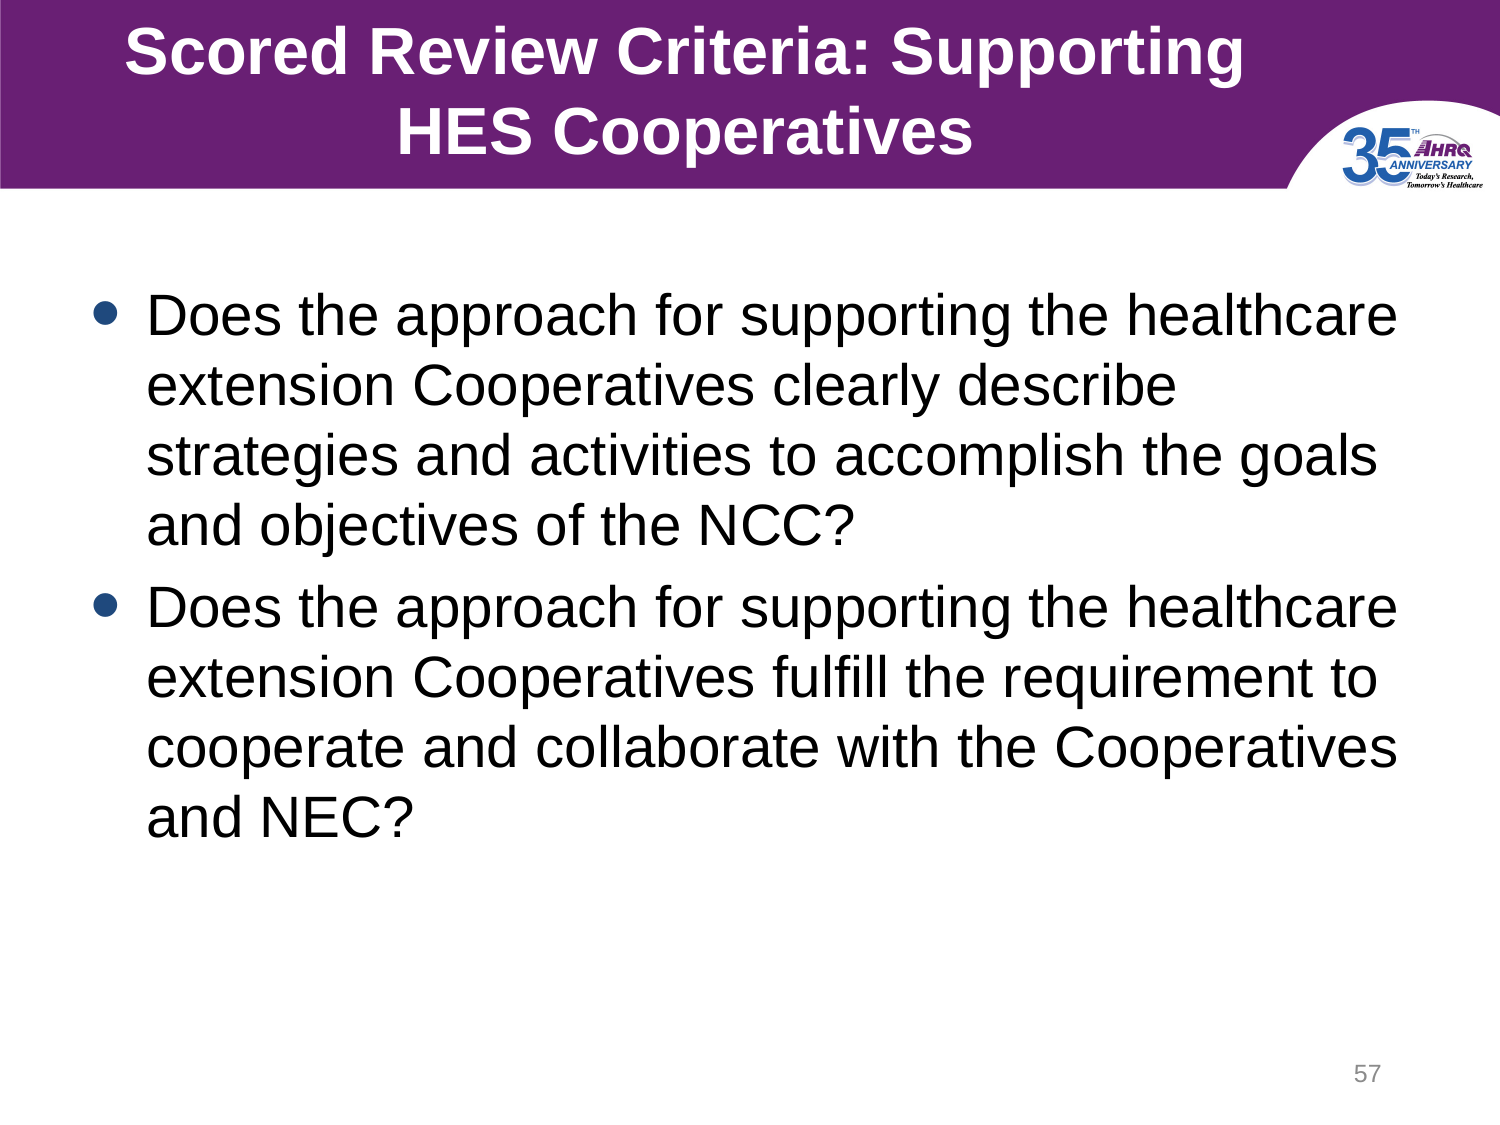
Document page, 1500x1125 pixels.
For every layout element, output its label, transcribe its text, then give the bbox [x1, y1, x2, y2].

list Does the approach for supporting the healthcare extension Cooperatives clearly describe strategies and activities to accomplish the goals and objectives of the NCC? Does the approach for supporting the healthcare extension Cooperatives fulfill the requirement to cooperate and collaborate with the Cooperatives and NEC? [75, 270, 1425, 1013]
picture [0, 0, 1500, 1125]
title Scored Review Criteria: Supporting HES Cooperatives [90, 37, 1282, 139]
slide_number 57 [1059, 1042, 1397, 1103]
